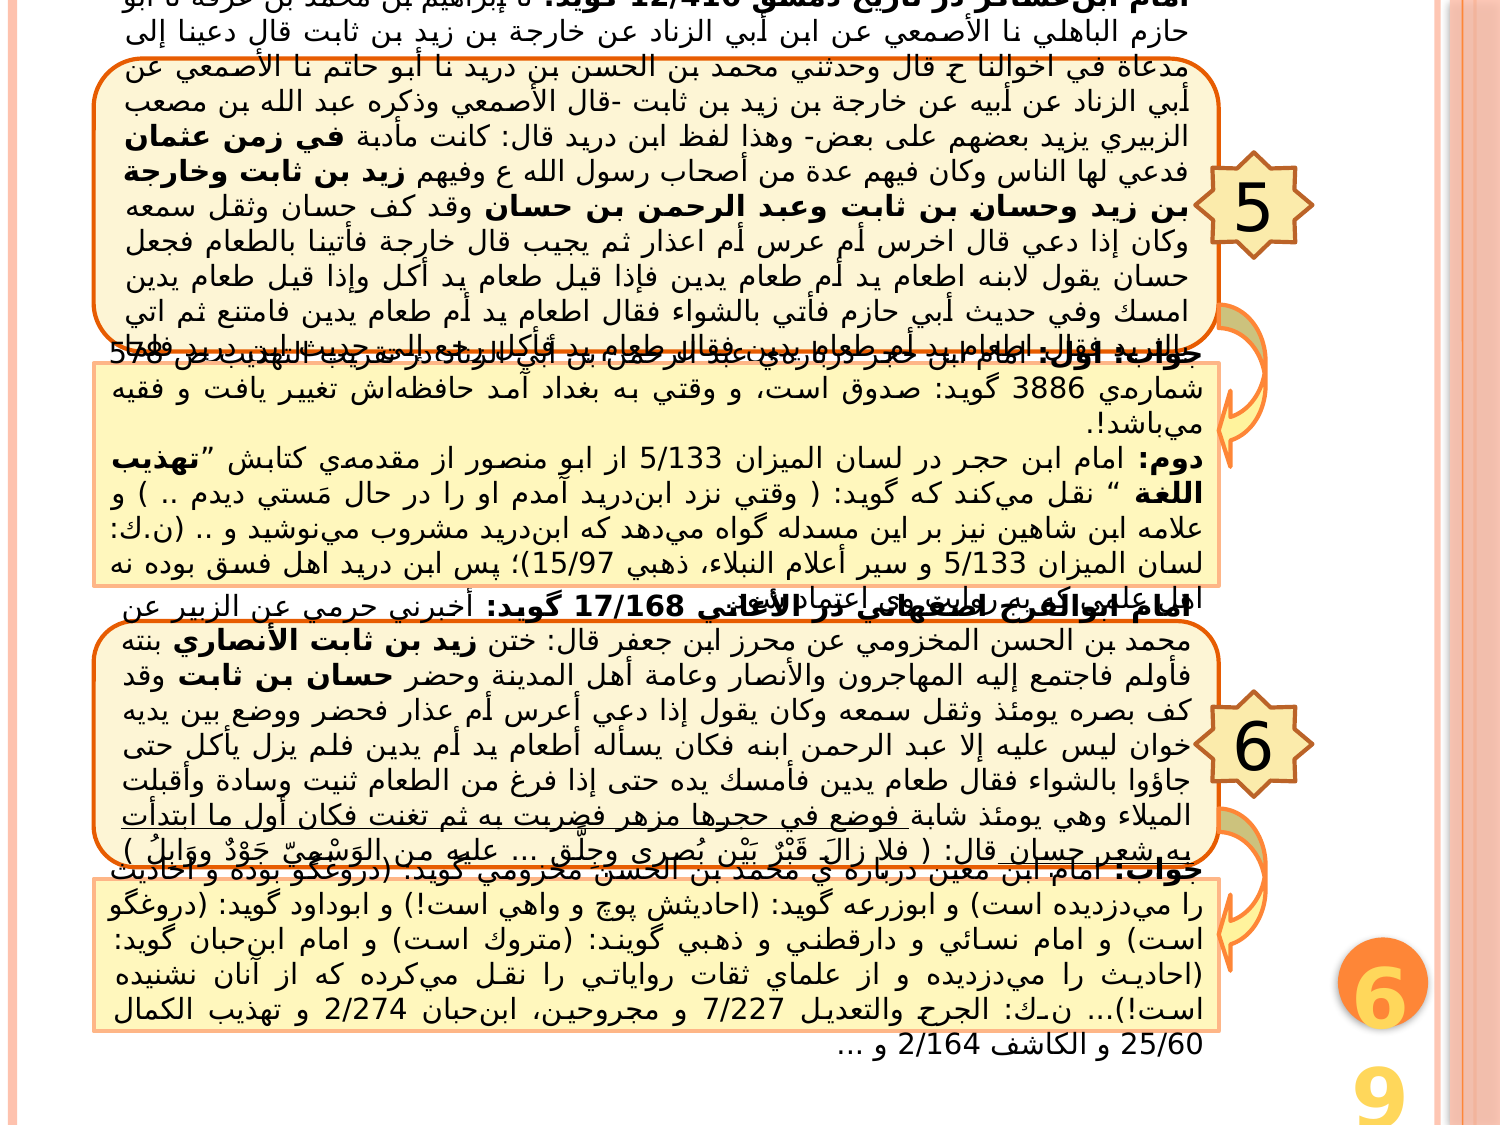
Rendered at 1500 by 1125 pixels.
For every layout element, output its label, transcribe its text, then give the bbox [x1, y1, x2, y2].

text_box جواب: اول: امام ابن حجر درباره‌ي عبد الرحمن بن أبي الزناد در تقريب التهذيب ص 578 شماره‌ي 3886 گويد: صدوق است، و وقتي به بغداد آمد حافظه‌اش تغيير يافت و فقيه مي‌باشد!. دوم: امام ابن حجر در لسان الميزان 5/133 از ابو منصور از مقدمه‌ي كتابش ”تهذيب اللغة “ نقل مي‌كند كه گويد: ( وقتي نزد ابن‌دريد آمدم او را در حال مَستي ديدم .. ) و علامه ابن شاهين نيز بر اين مسدله گواه مي‌دهد كه ابن‌دريد مشروب مي‌نوشيد و .. (ن.ك: لسان الميزان 5/133 و سير أعلام النبلاء، ذهبي 15/97)؛ پس ابن دريد اهل فسق بوده نه اهل علمي كه به روايت وي اعتماد شود. [92, 361, 1221, 588]
text_box [1216, 806, 1268, 973]
text_box 5 [1193, 150, 1315, 260]
text_box 69 [1318, 937, 1444, 1125]
text_box امام ابن‌عساكر در تاريخ دمشق 12/416 گويد: نا إبراهيم بن محمد بن عرفة نا أبو حازم الباهلي نا الأصمعي عن ابن أبي الزناد عن خارجة بن زيد بن ثابت قال دعينا إلى مدعاة في اخوالنا ح قال وحدثني محمد بن الحسن بن دريد نا أبو حاتم نا الأصمعي عن أبي الزناد عن أبيه عن خارجة بن زيد بن ثابت -قال الأصمعي وذكره عبد الله بن مصعب الزبيري يزيد بعضهم على بعض- وهذا لفظ ابن دريد قال: كانت مأدبة في زمن عثمان فدعي لها الناس وكان فيهم عدة من أصحاب رسول الله ع وفيهم زيد بن ثابت وخارجة بن زيد وحسان بن ثابت وعبد الرحمن بن حسان وقد كف حسان وثقل سمعه وكان إذا دعي قال اخرس أم عرس أم اعذار ثم يجيب قال خارجة فأتينا بالطعام فجعل حسان يقول لابنه اطعام يد أم طعام يدين فإذا قيل طعام يد أكل وإذا قيل طعام يدين امسك وفي حديث أبي حازم فأتي بالشواء فقال اطعام يد أم طعام يدين فامتنع ثم اتي بالثريد فقال اطعام يد أم طعام يدين فقال طعام يد فأكل رجع إلى حديث ابن دريد فلما فرغ القوم ثنيت له وسادة واقبلت الميلاء وهي يومئذ شابة فوضع في حجرها مزهر فضربت ثم غنت فكان أول ما بدأت بشعر حسان... [91, 56, 1221, 354]
text_box [1216, 302, 1268, 469]
text_box امام ابوالفرج اصفهاني در الأغاني 17/168 گويد: أخبرني حرمي عن الزبير عن محمد بن الحسن المخزومي عن محرز ابن جعفر قال: ختن زيد بن ثابت الأنصاري بنته فأولم فاجتمع إليه المهاجرون والأنصار وعامة أهل المدينة وحضر حسان بن ثابت وقد كف بصره يومئذ وثقل سمعه وكان يقول إذا دعي أعرس أم عذار فحضر ووضع بين يديه خوان ليس عليه إلا عبد الرحمن ابنه فكان يسأله أطعام يد أم يدين فلم يزل يأكل حتى جاؤوا بالشواء فقال طعام يدين فأمسك يده حتى إذا فرغ من الطعام ثنيت وسادة وأقبلت الميلاء وهي يومئذ شابة فوضع في حجرها مزهر فضربت به ثم تغنت فكان أول ما ابتدأت به شعر حسان قال: ( فلا زالَ قَبْرٌ بَيْن بُصرى وجِلَّق ... عليه من الوَسْمِيّ جَوْدٌ ووَابِلُ ) فطرب حسان وجعلت عيناه تنضحان وهو مصغ لها . [91, 618, 1221, 870]
text_box جواب: امام ابن معين درباره ي محمد بن الحسن مخزومي گويد: (دروغگو بوده و احاديث را مي‌دزديده است) و ابوزرعه گويد: (احاديثش پوچ و واهي است!) و ابوداود گويد: (دروغگو است) و امام نسائي و دارقطني و ذهبي گويند: (متروك است) و امام ابن‌حبان گويد: (احاديث را مي‌دزديده و از علماي ثقات رواياتي را نقل مي‌كرده كه از آنان نشنيده است!)... ن.ك: الجرح والتعديل 7/227 و مجروحين، ابن‌حبان 2/274 و تهذيب الكمال 25/60 و الكاشف 2/164 و ... [92, 877, 1221, 1033]
text_box 6 [1193, 689, 1315, 799]
